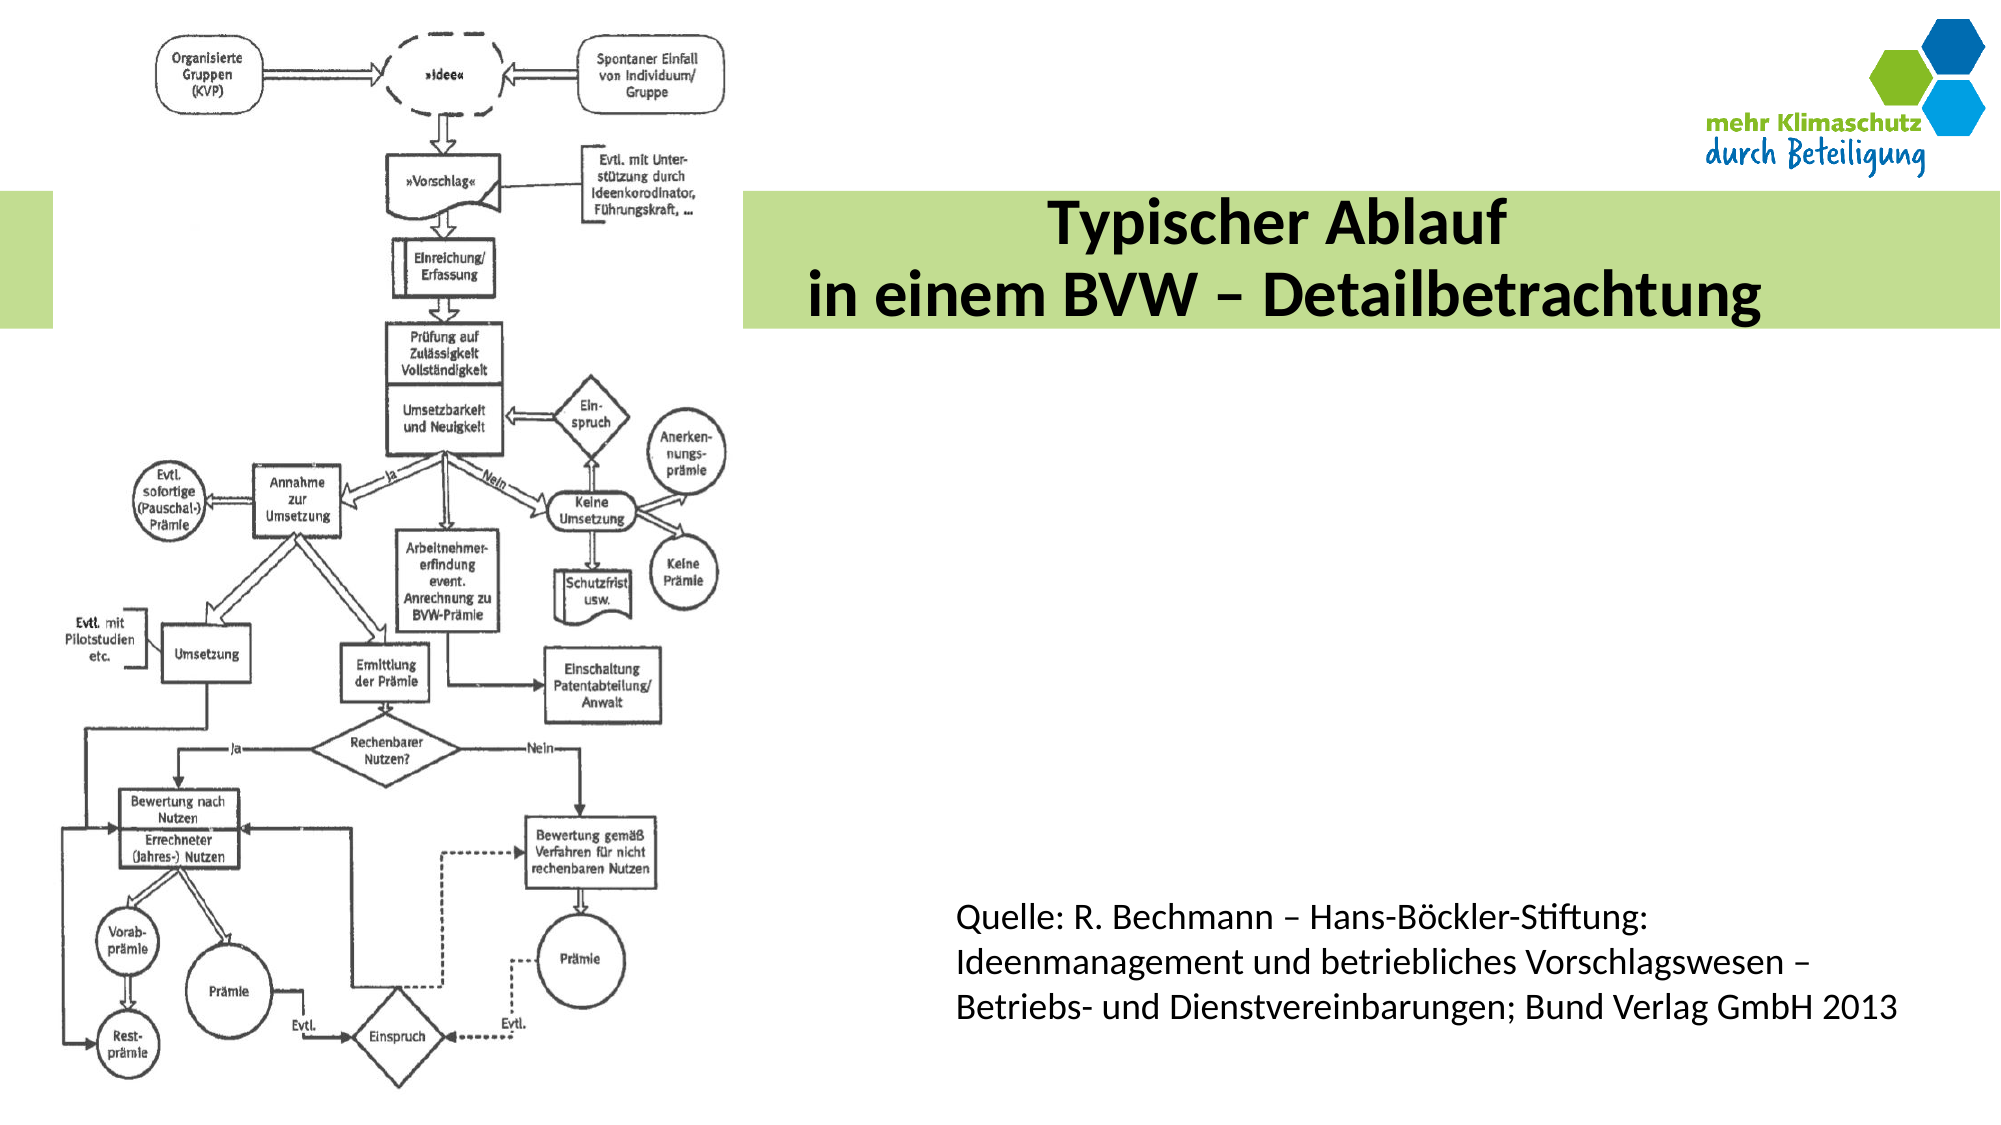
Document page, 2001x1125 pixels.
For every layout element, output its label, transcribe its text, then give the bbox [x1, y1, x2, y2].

text_box Quelle: R. Bechmann – Hans-Böckler-Stiftung: Ideenmanagement und betriebliches Vorschlagswesen – Betriebs- und Dienstvereinbarungen; Bund Verlag GmbH 2013 [940, 885, 1933, 1035]
title Typischer Ablauf in einem BVW – Detailbetrachtung [743, 189, 2000, 339]
picture [53, 22, 743, 1095]
picture [1694, 9, 1998, 187]
